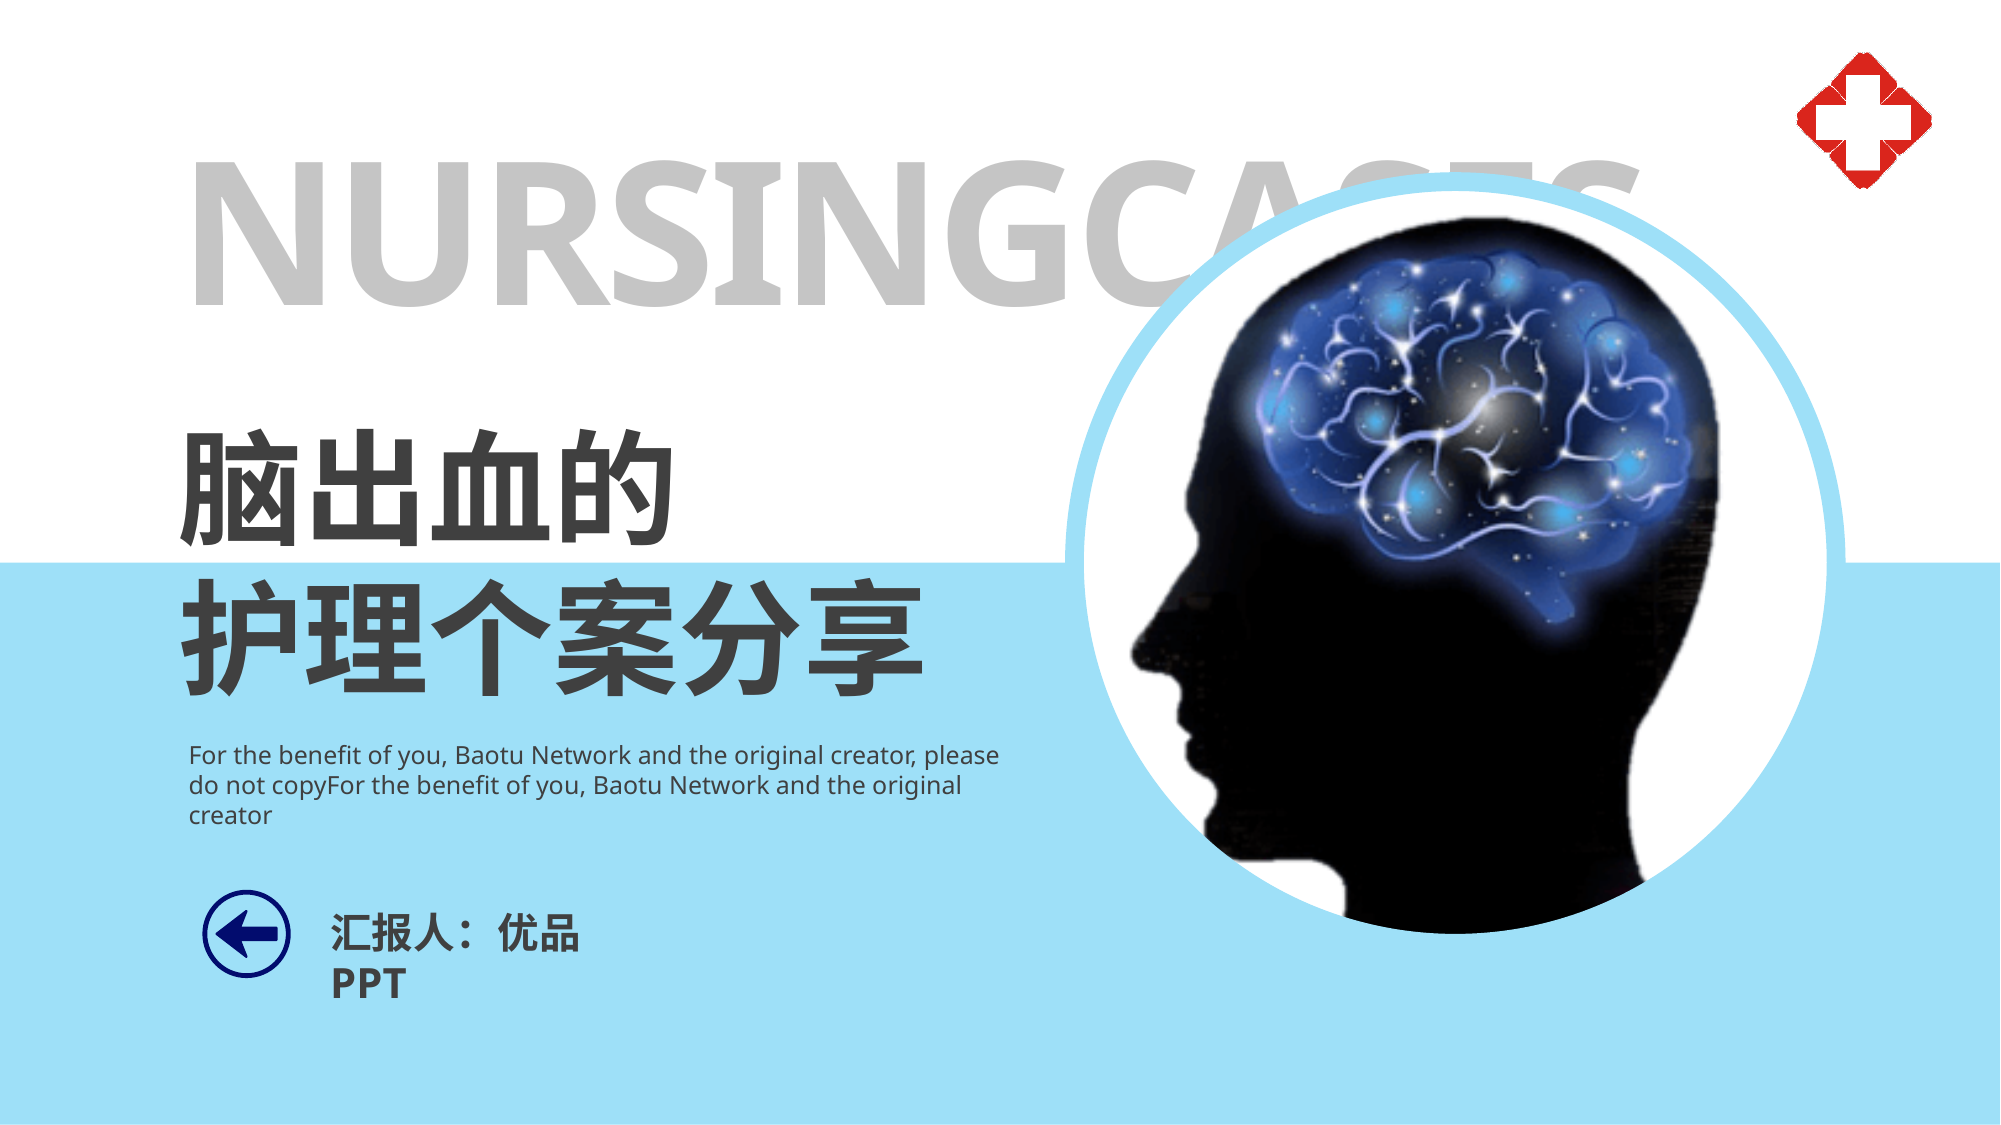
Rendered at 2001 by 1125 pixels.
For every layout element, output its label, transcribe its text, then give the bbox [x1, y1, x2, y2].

text_box NURSINGCASES [163, 98, 1783, 181]
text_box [0, 181, 2000, 1125]
picture [1783, 44, 1939, 192]
